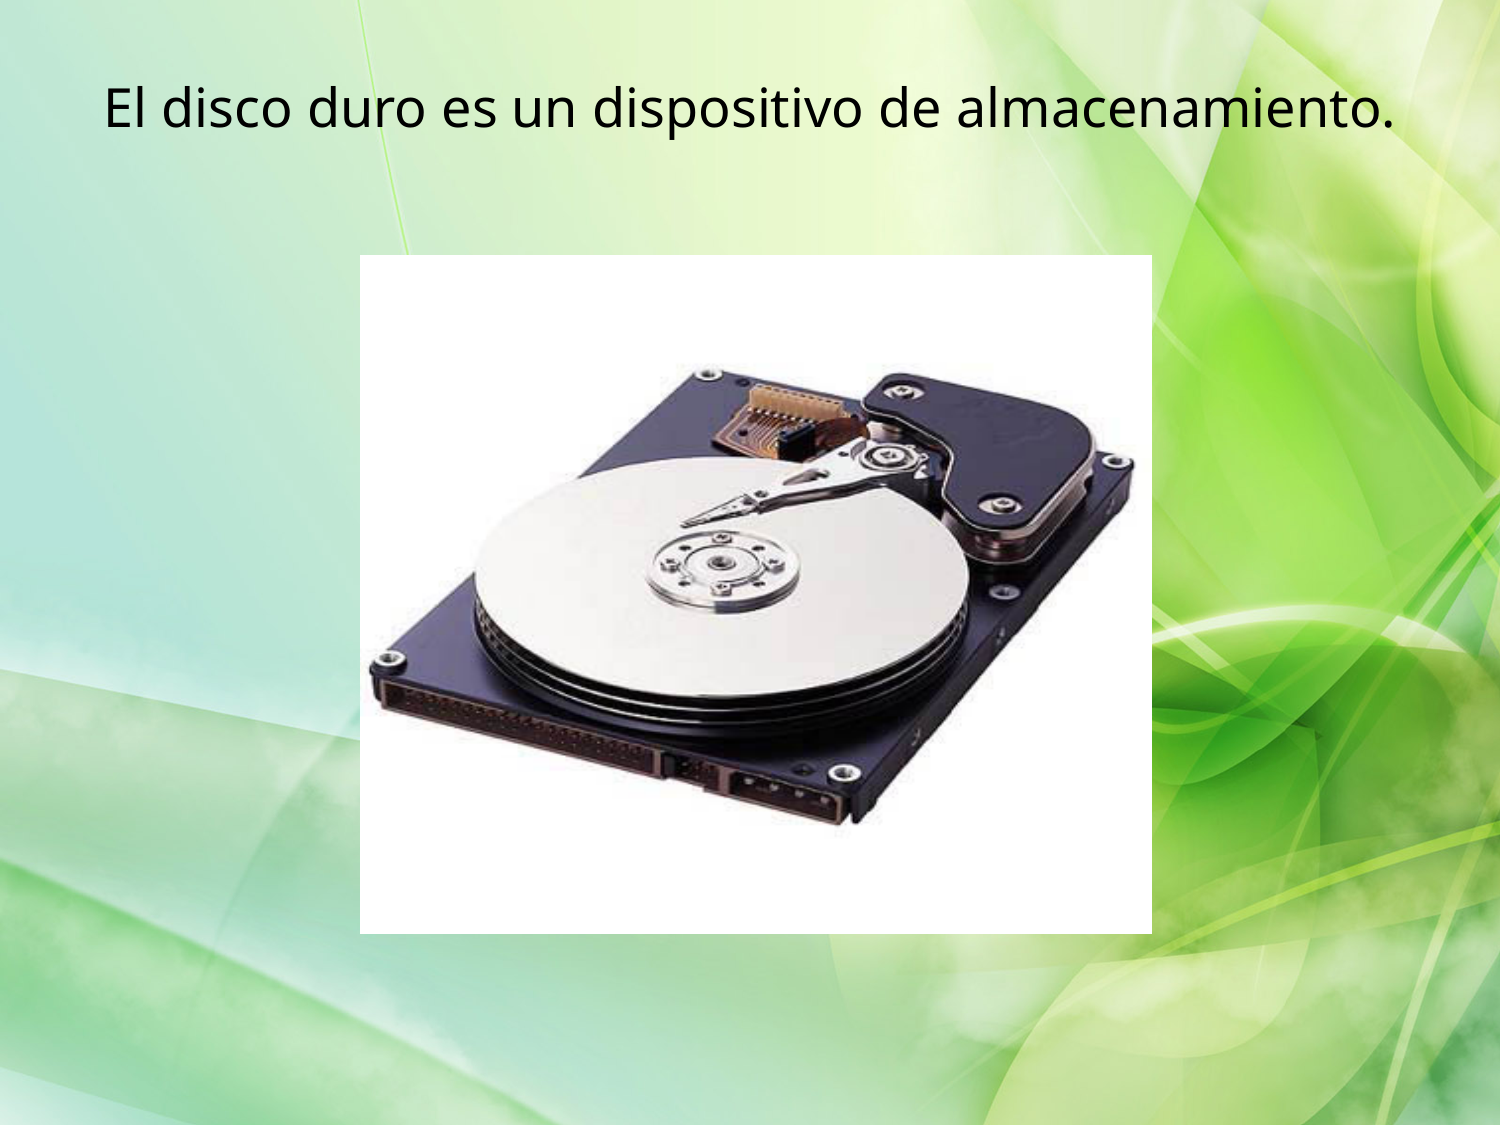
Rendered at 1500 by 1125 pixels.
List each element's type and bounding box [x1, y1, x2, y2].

picture [359, 255, 1152, 935]
list [0, 0, 1500, 1125]
